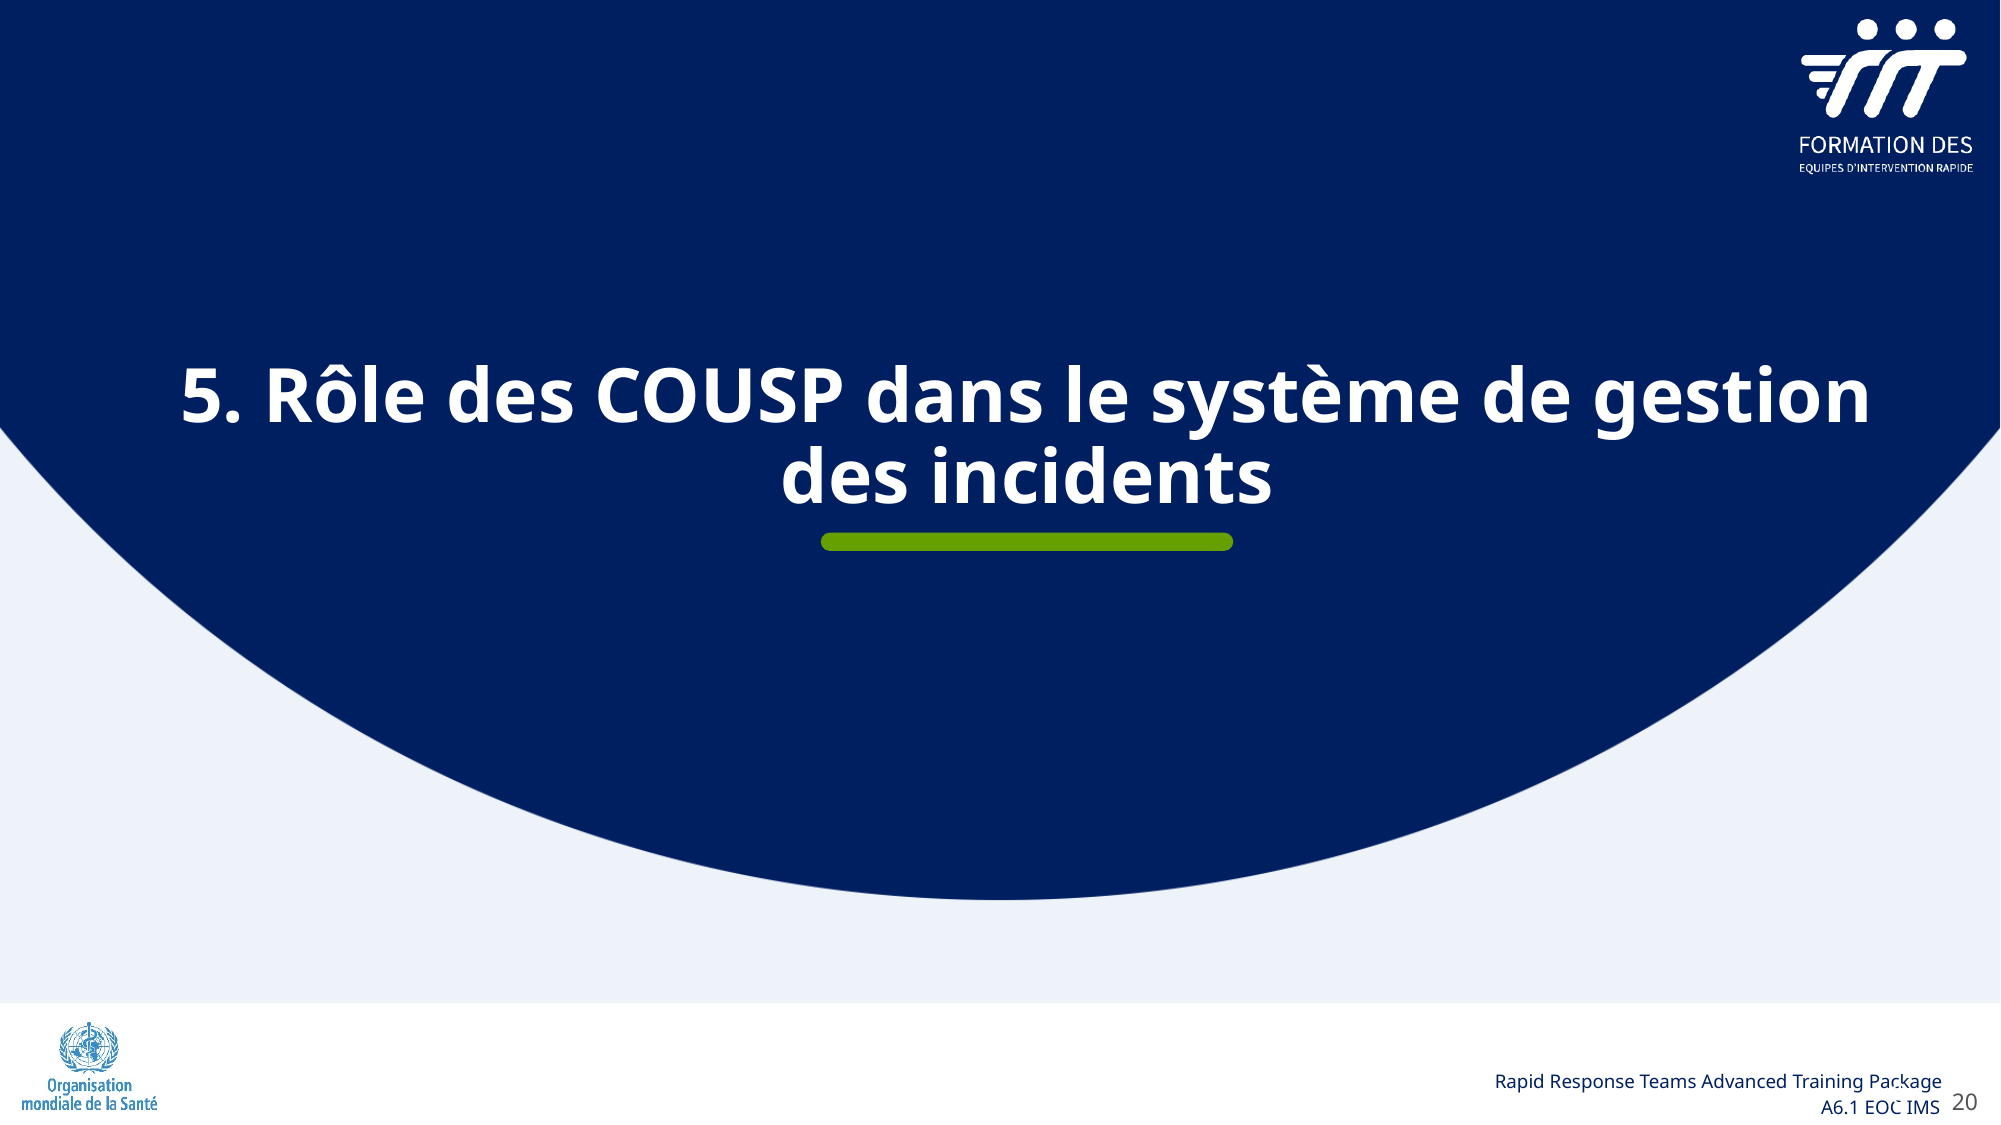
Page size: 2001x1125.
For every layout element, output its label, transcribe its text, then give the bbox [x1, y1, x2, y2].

picture [0, 0, 2001, 1003]
picture [20, 1020, 158, 1111]
slide_number 20 [1882, 1037, 1930, 1092]
list 5. Rôle des COUSP dans le système de gestion des incidents [95, 284, 1959, 593]
